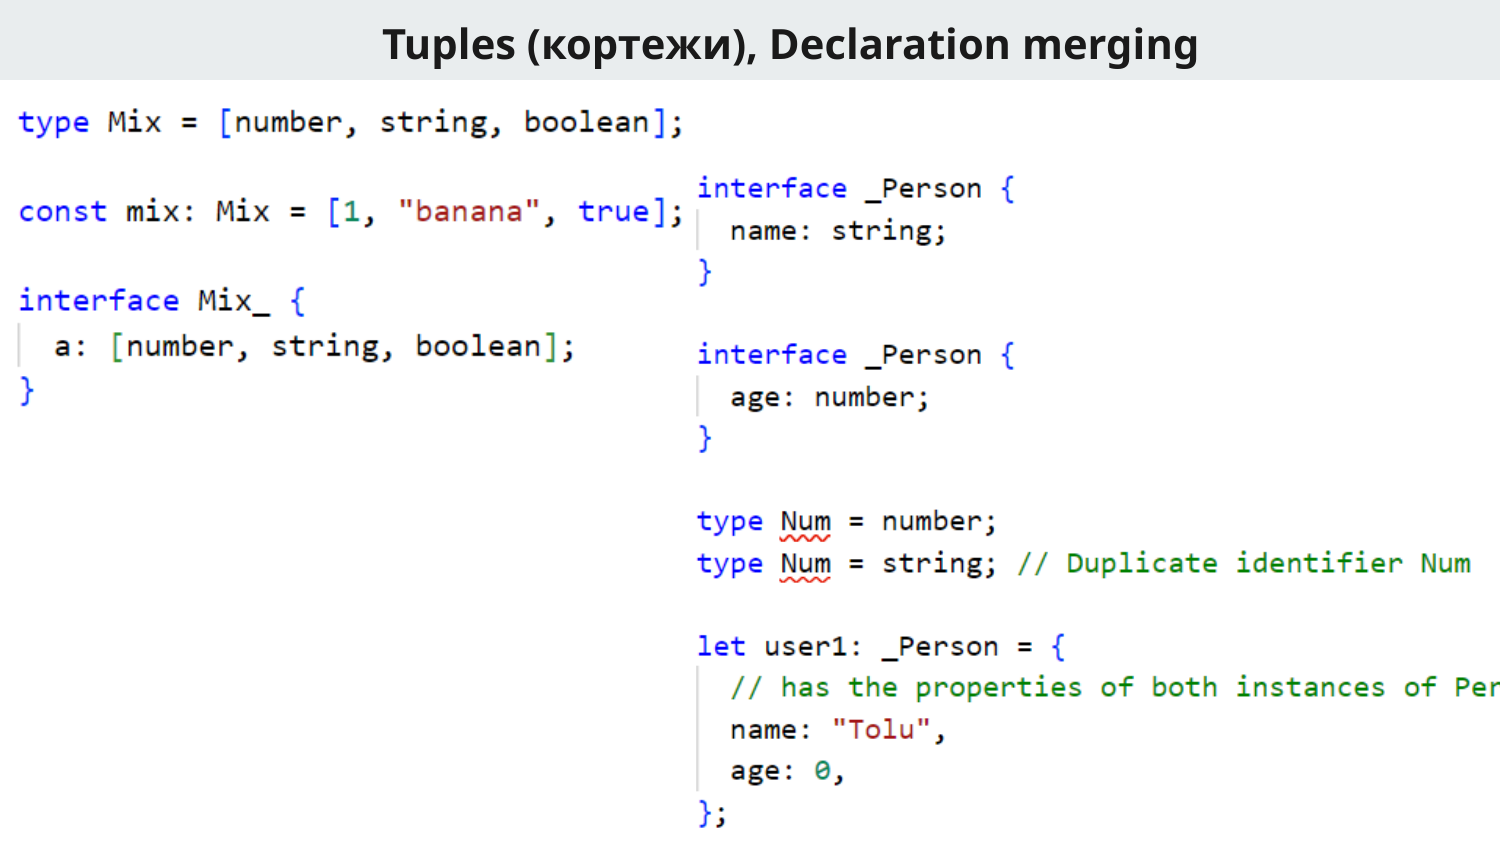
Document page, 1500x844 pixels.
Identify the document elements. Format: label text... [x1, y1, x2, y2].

picture [9, 93, 1500, 844]
title Tuples (кортежи), Declaration merging [161, 0, 1421, 88]
